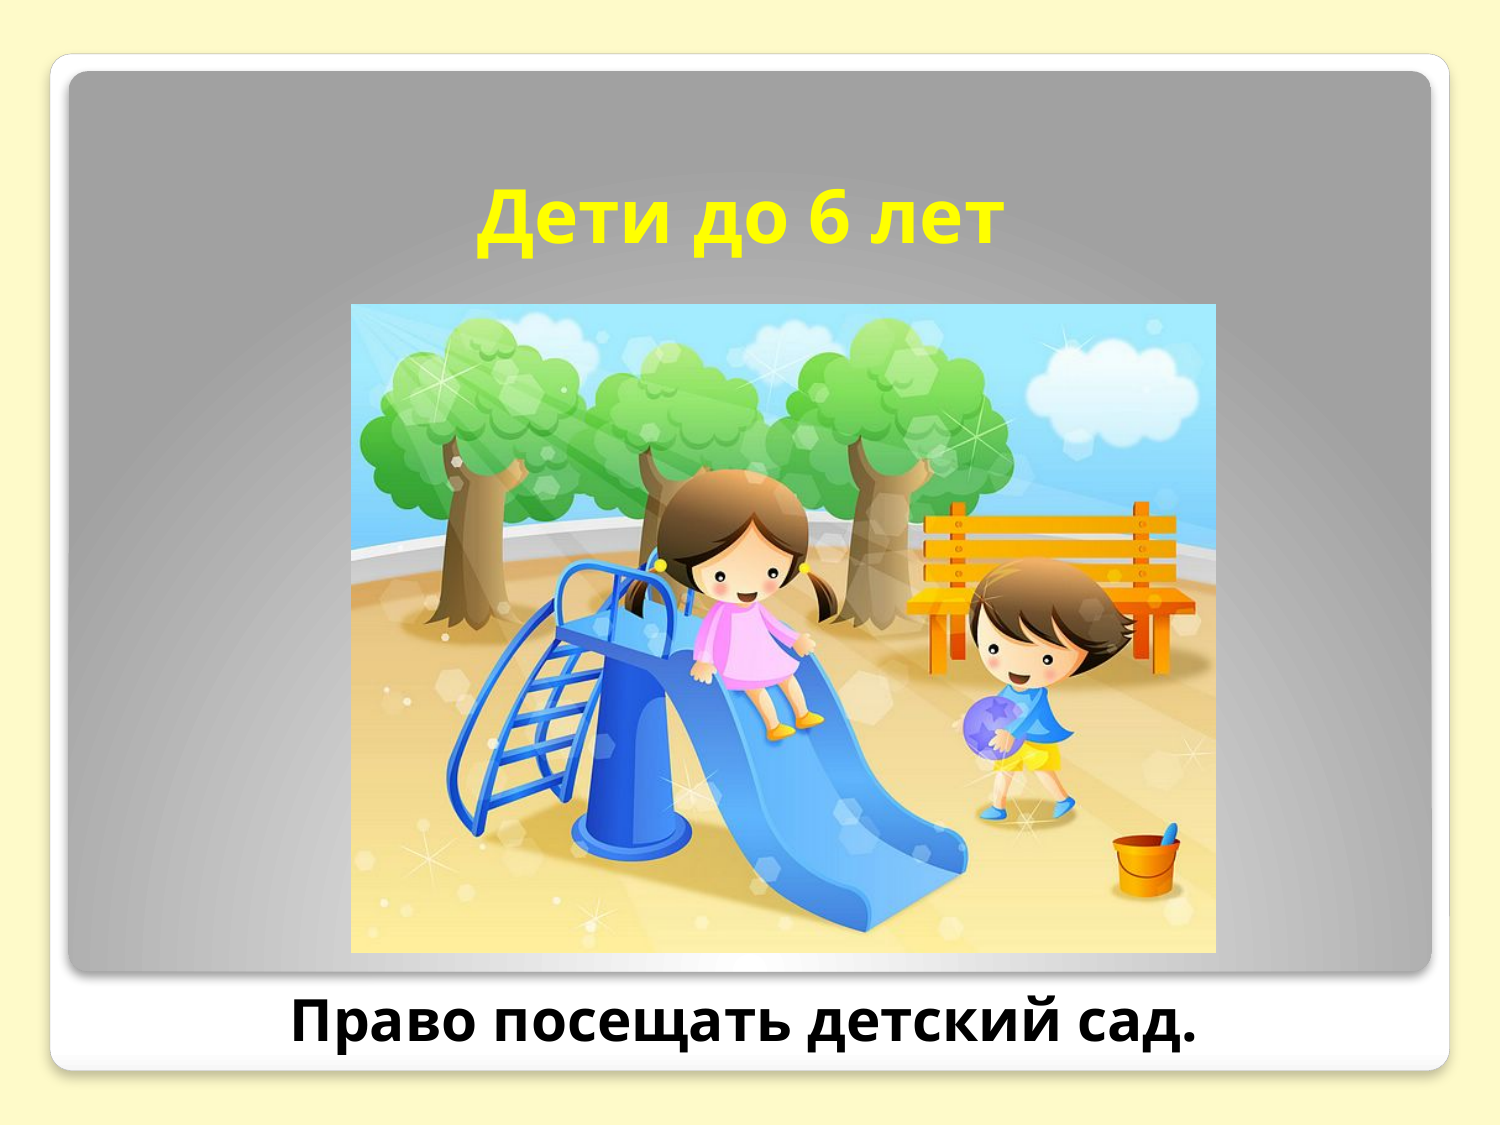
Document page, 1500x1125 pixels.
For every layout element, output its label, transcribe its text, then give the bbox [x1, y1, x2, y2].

text_box Право посещать детский сад. [64, 976, 1424, 1061]
picture [351, 304, 1216, 953]
title Дети до 6 лет [70, 93, 1413, 267]
